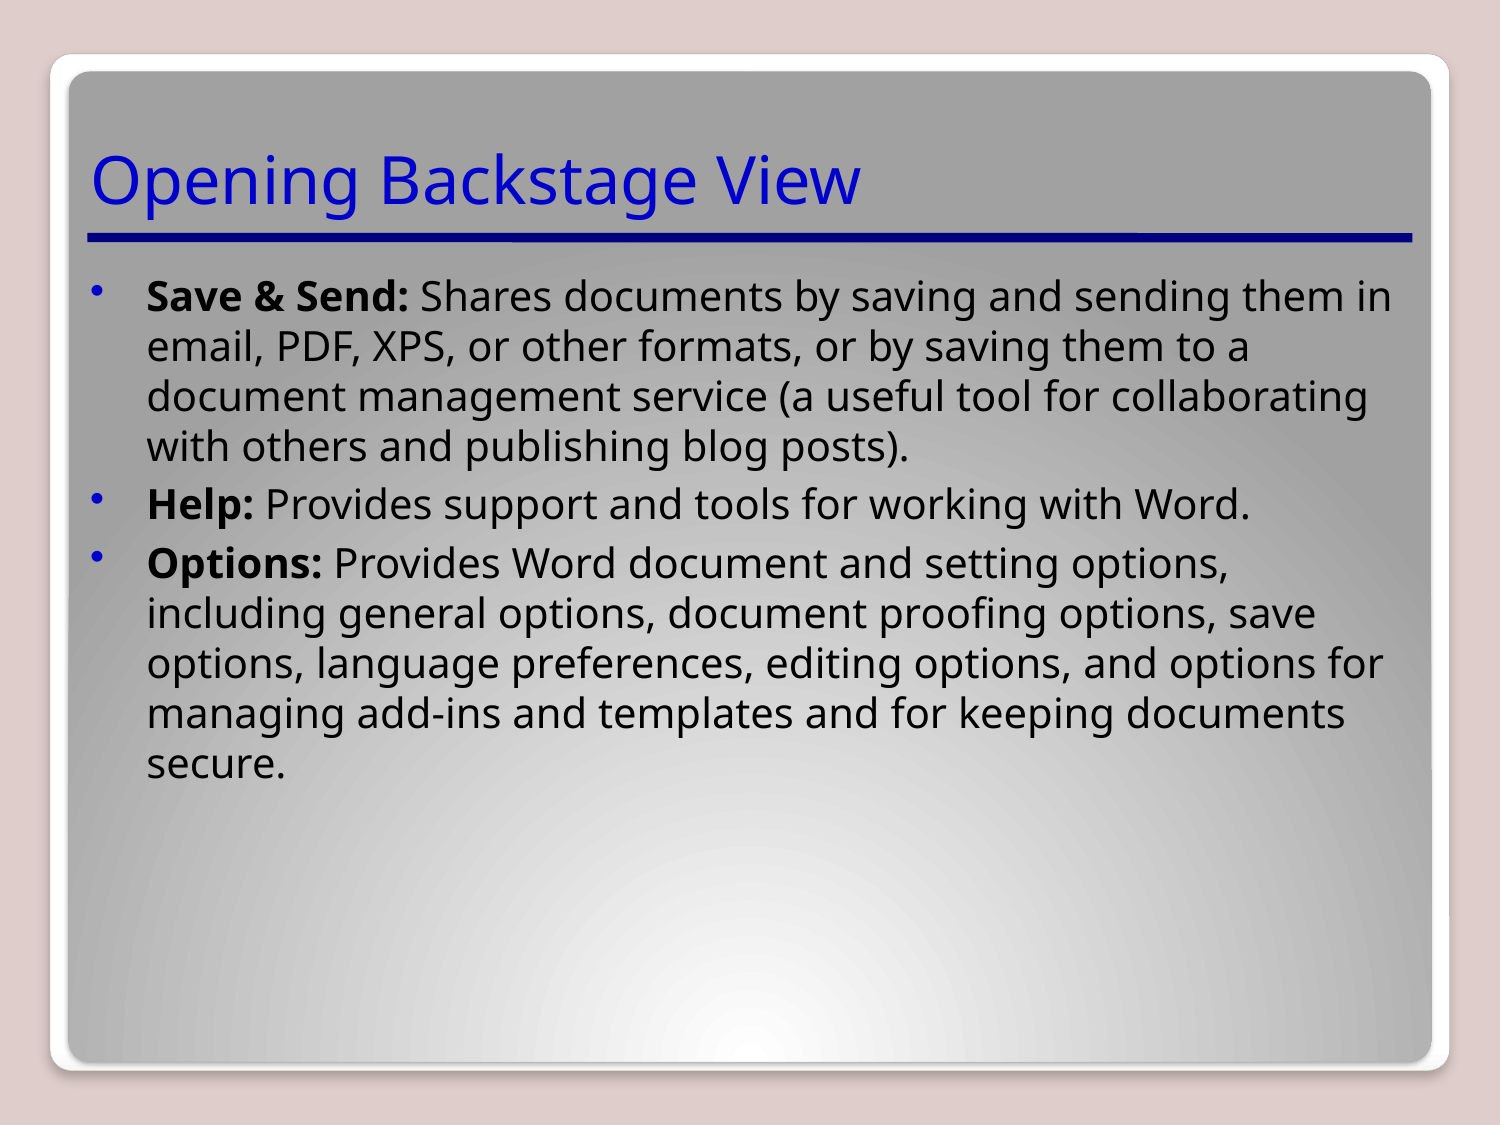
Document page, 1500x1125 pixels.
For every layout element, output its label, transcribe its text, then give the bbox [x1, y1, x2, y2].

list Save & Send: Shares documents by saving and sending them in email, PDF, XPS, or other formats, or by saving them to a document management service (a useful tool for collaborating with others and publishing blog posts). Help: Provides support and tools for working with Word. Options: Provides Word document and setting options, including general options, document proofing options, save options, language preferences, editing options, and options for managing add-ins and templates and for keeping documents secure. [74, 262, 1426, 1063]
title Opening Backstage View [74, 74, 1426, 226]
